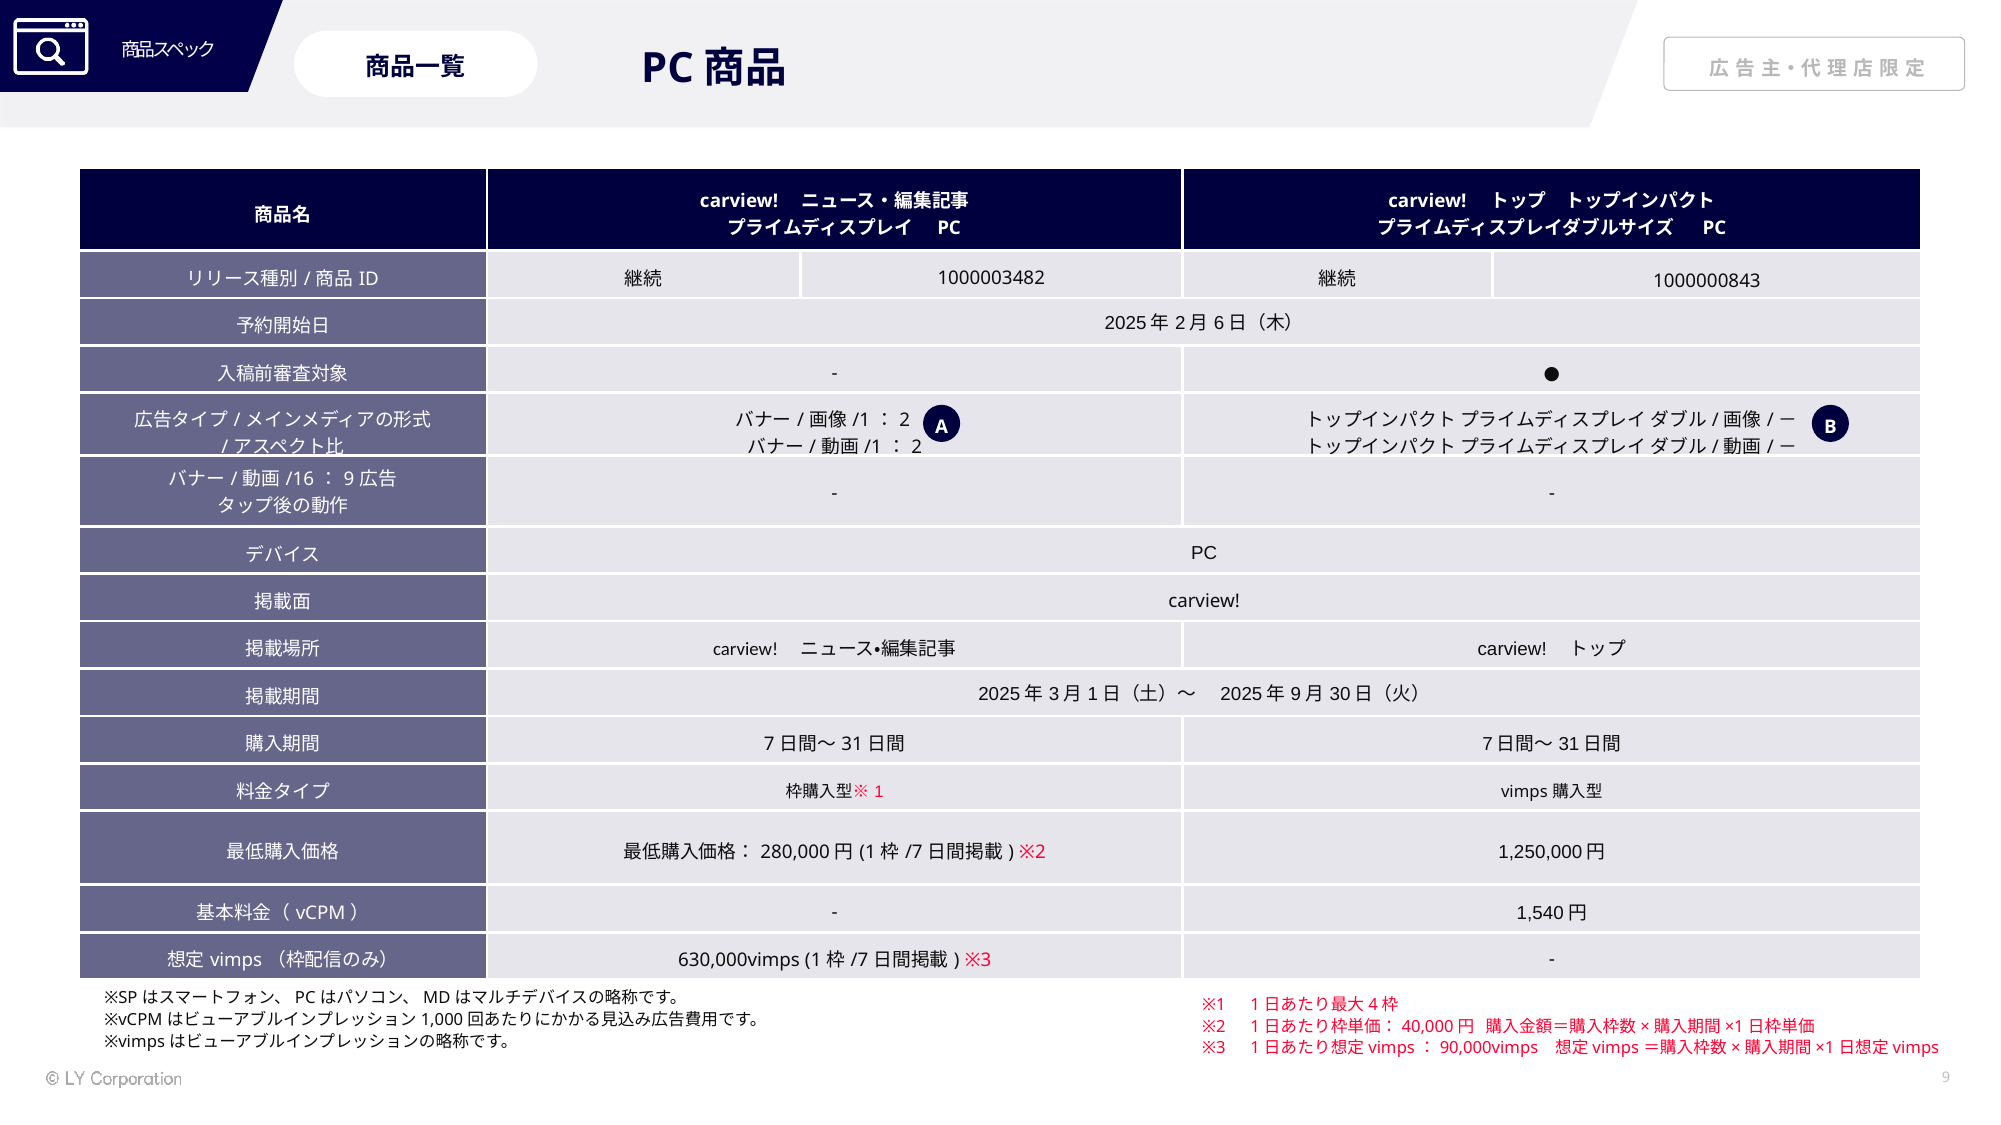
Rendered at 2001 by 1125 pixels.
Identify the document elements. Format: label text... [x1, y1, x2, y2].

table_cell 最低購入価格：280,000円(1枠/7日間掲載) ※2 [488, 812, 1181, 883]
picture [46, 1071, 181, 1088]
table_header carview! ニュース・編集記事 プライムディスプレイ PC [488, 169, 1181, 249]
table_cell 1,250,000円 [1184, 812, 1920, 883]
table_cell 購入期間 [80, 717, 486, 762]
table_cell ● [1184, 347, 1920, 391]
table_cell 最低購入価格 [80, 812, 486, 883]
text_box ※1 1日あたり最大4枠 ※2 1日あたり枠単価：40,000円 購入金額＝購入枠数×購入期間×1日枠単価 ※3 1日あたり想定vimps：90,000vimps 想定vimps＝購入枠数×購入期間×1日想定vimps [1202, 991, 2000, 1080]
table_header 商品名 [80, 169, 486, 249]
text_box ※SPはスマートフォン、PCはパソコン、MDはマルチデバイスの略称です。 ※vCPMはビューアブルインプレッション1,000回あたりにかかる見込み広告費用です。 ※vimpsはビューアブルインプレッションの略称です。 [104, 985, 771, 1051]
table_cell 掲載場所 [80, 622, 486, 667]
table_header carview! トップ トップインパクト プライムディスプレイダブルサイズ PC [1184, 169, 1920, 249]
table_cell - [1184, 457, 1920, 525]
table_cell 1,540円 [1184, 886, 1920, 931]
table_cell 継続 [488, 252, 799, 297]
table_cell 想定vimps（枠配信のみ） [80, 934, 486, 978]
table_cell 630,000vimps (1枠/7日間掲載) ※3 [488, 934, 1181, 978]
table_cell 基本料金（vCPM） [80, 886, 486, 931]
list 商品スペック [97, 13, 240, 81]
table_cell vimps購入型 [1184, 765, 1920, 809]
text_box B [1811, 404, 1849, 442]
table_cell 予約開始日 [80, 299, 486, 344]
table_cell 入稿前審査対象 [80, 347, 486, 391]
table_cell - [488, 347, 1181, 391]
table_cell デバイス [80, 528, 486, 572]
table_cell 継続 [1184, 252, 1491, 297]
table_cell リリース種別/商品ID [80, 252, 486, 297]
table_cell 枠購入型※1 [488, 765, 1181, 809]
table_cell 広告タイプ/メインメディアの形式 /アスペクト比 [80, 394, 486, 454]
table_cell 7日間～31日間 [1184, 717, 1920, 762]
table_cell トップインパクト プライムディスプレイ ダブル/画像/－ トップインパクト プライムディスプレイ ダブル/動画/－ [1184, 394, 1920, 454]
text_box A [923, 404, 961, 442]
table_cell バナー/動画/16：9広告 タップ後の動作 [80, 457, 486, 525]
table_cell - [488, 886, 1181, 931]
table_cell 7日間～31日間 [488, 717, 1181, 762]
table_cell carview! [488, 575, 1920, 620]
table_cell - [1184, 934, 1920, 978]
table_cell carview! トップ [1184, 622, 1920, 667]
table_cell 1000000843 [1494, 252, 1920, 297]
list PC商品 [641, 41, 1434, 97]
table_cell 掲載面 [80, 575, 486, 620]
table_cell 料金タイプ [80, 765, 486, 809]
text_box 商品一覧 [293, 29, 539, 98]
table_cell 掲載期間 [80, 670, 486, 715]
table_cell carview! ニュース・編集記事 [488, 622, 1181, 667]
table_cell - [488, 457, 1181, 525]
table_cell バナー/画像/1：2 バナー/動画/1：2 [488, 394, 1181, 454]
table_cell 2025年3月1日（土）～ 2025年9月30日（火） [488, 670, 1920, 715]
table_cell PC [488, 528, 1920, 572]
picture [9, 5, 92, 87]
table_cell 1000003482 [802, 252, 1181, 297]
table_cell 2025年2月6日（木） [488, 299, 1920, 344]
